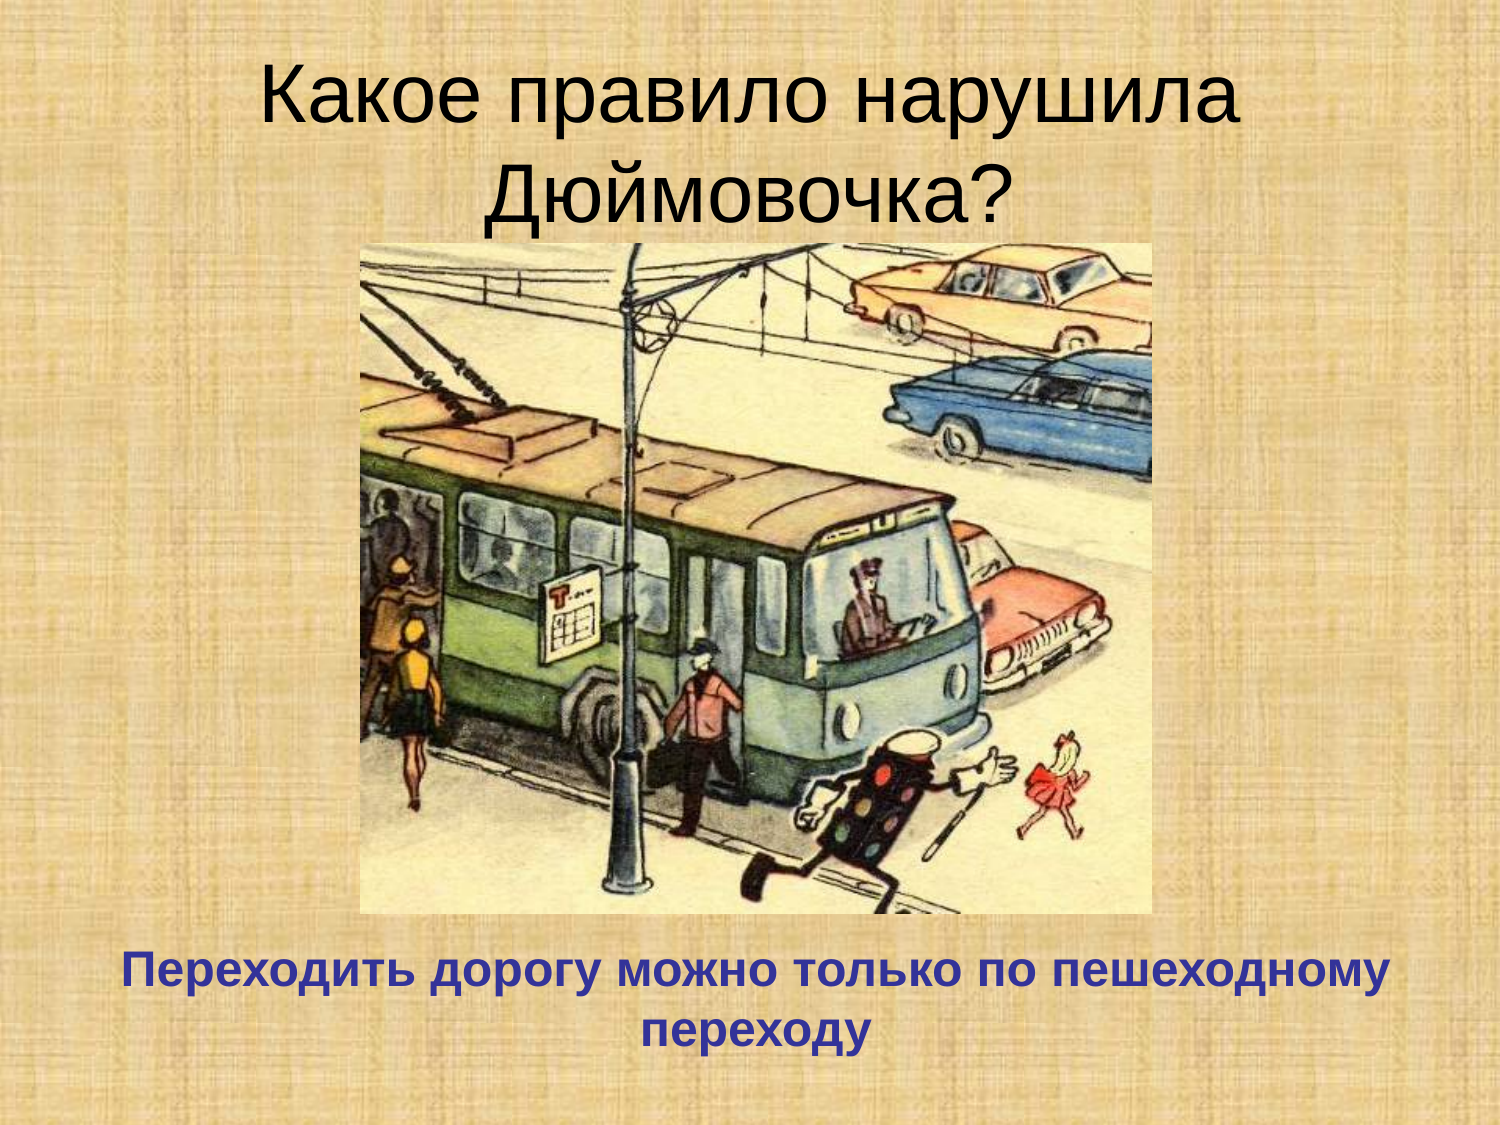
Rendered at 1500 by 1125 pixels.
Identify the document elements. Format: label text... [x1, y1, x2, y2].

title Какое правило нарушила Дюймовочка? [75, 45, 1425, 233]
picture [0, 0, 1500, 1125]
text_box Переходить дорогу можно только по пешеходному переходу [41, 928, 1471, 1064]
